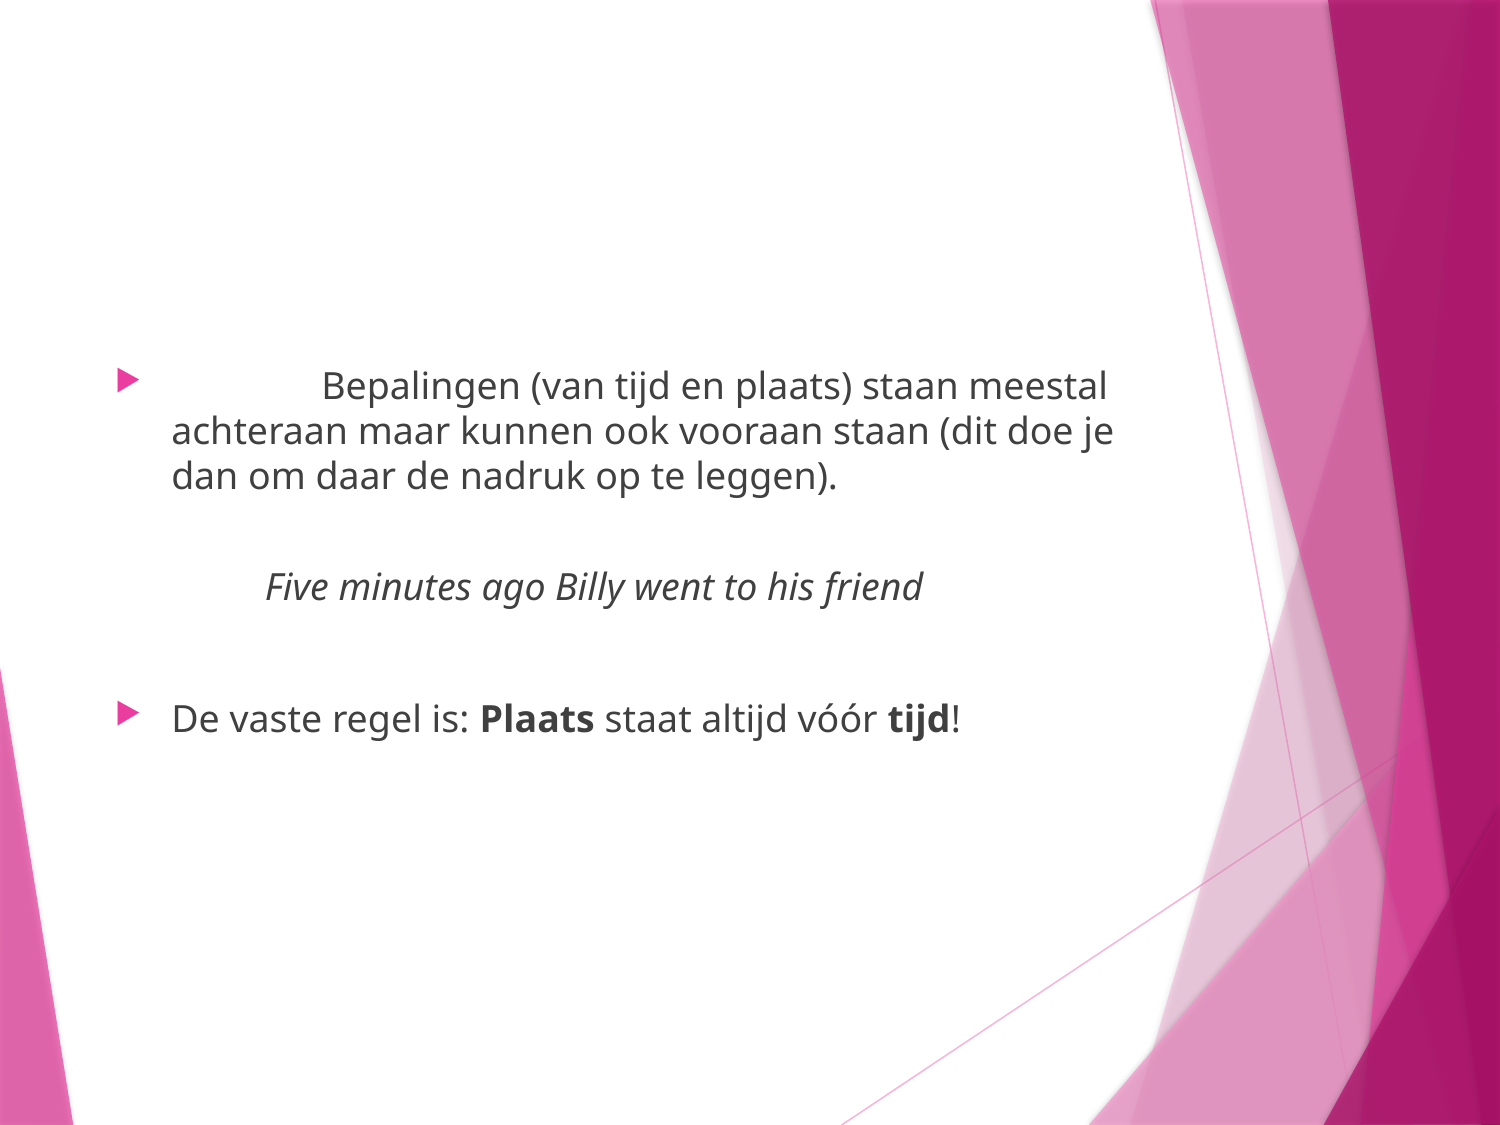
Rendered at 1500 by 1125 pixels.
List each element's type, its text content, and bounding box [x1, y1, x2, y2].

list Bepalingen (van tijd en plaats) staan meestal achteraan maar kunnen ook vooraan staan (dit doe je dan om daar de nadruk op te leggen). Five minutes ago Billy went to his friend De vaste regel is: Plaats staat altijd vóór tijd! [99, 354, 1142, 992]
